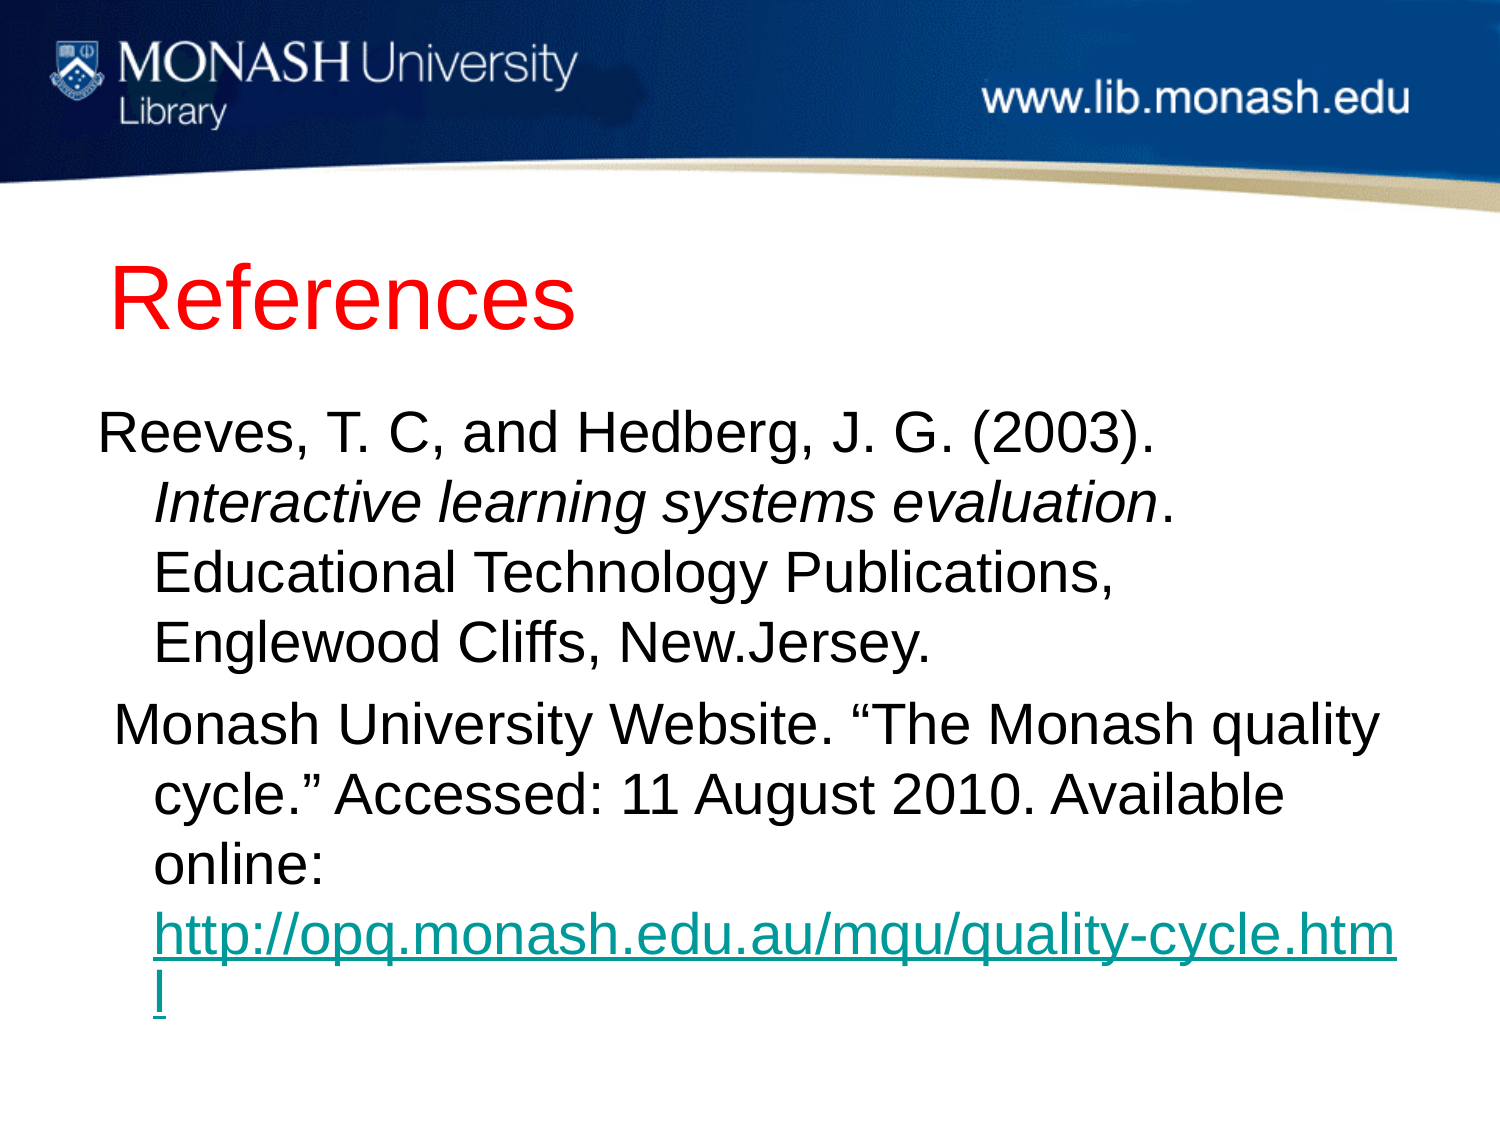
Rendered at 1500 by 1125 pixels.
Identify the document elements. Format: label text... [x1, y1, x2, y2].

list Reeves, T. C, and Hedberg, J. G. (2003). Interactive learning systems evaluation. Educational Technology Publications, Englewood Cliffs, New.Jersey. Monash University Website. “The Monash quality cycle.” Accessed: 11 August 2010. Available online: http://opq.monash.edu.au/mqu/quality-cycle.html [81, 386, 1426, 1006]
title References [93, 198, 1444, 387]
picture [0, 0, 1500, 1125]
